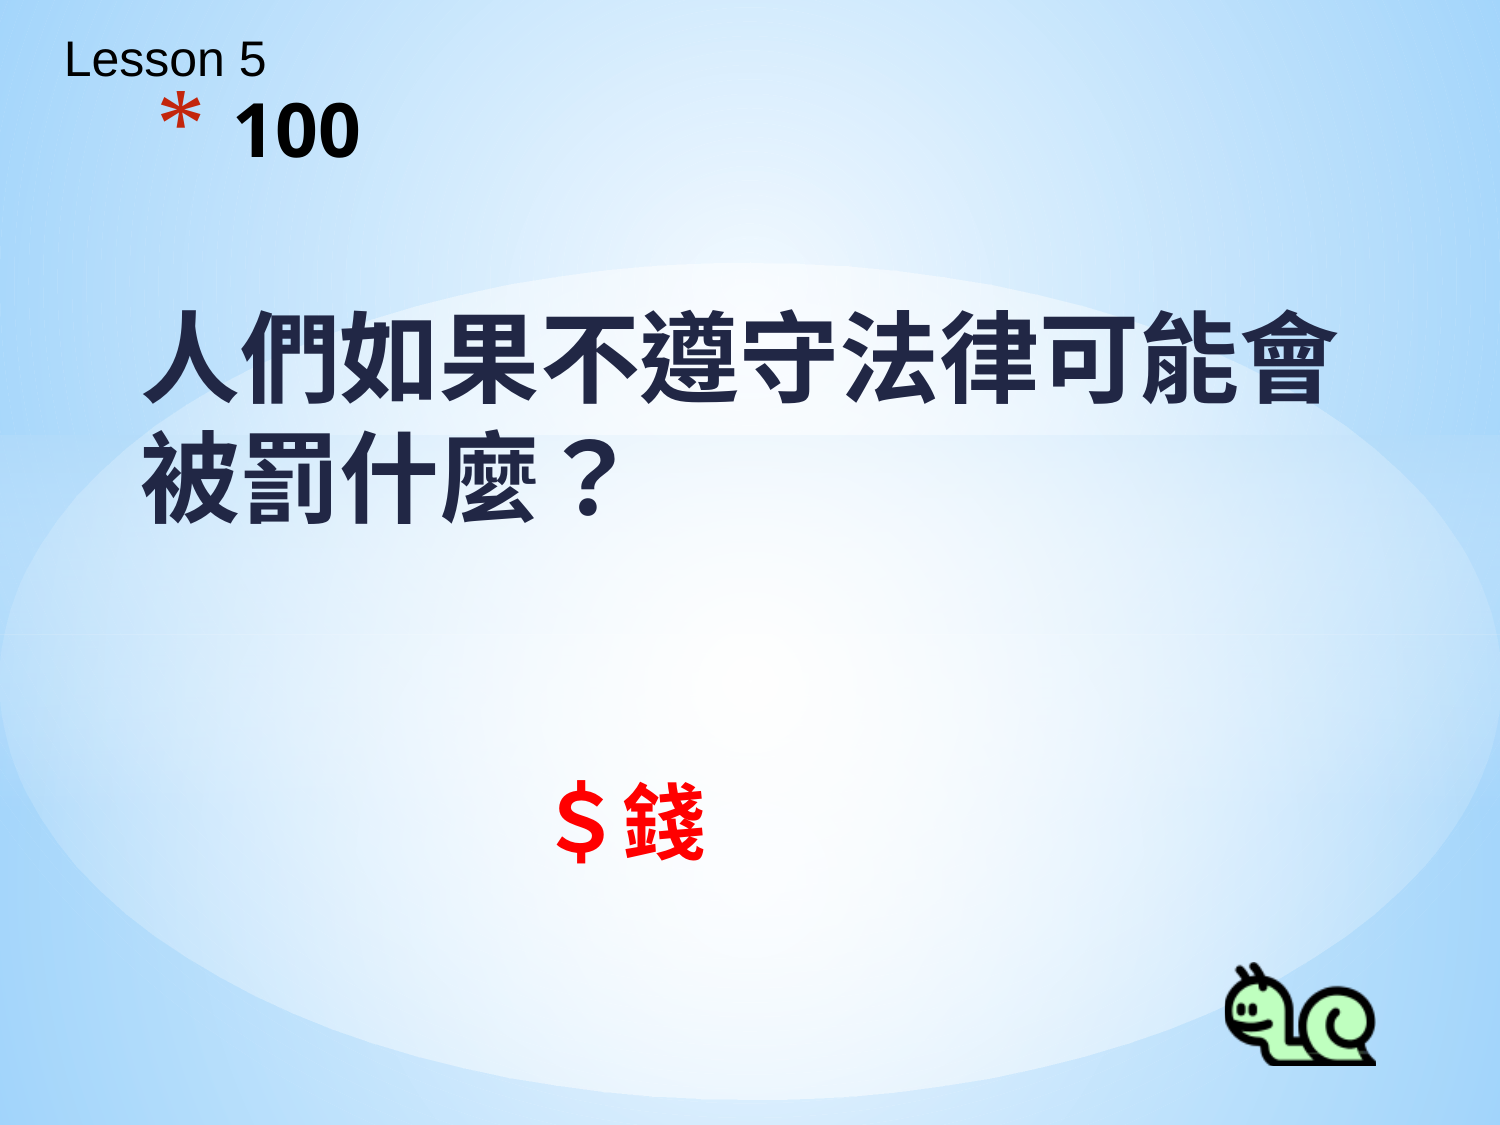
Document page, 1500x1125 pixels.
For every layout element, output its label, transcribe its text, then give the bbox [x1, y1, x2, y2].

subtitle 人們如果不遵守法律可能會被罰什麼？ [125, 287, 1450, 713]
title 100 [112, 75, 1388, 263]
picture [1224, 962, 1377, 1067]
text_box Lesson 5 [49, 19, 296, 155]
text_box ＄錢 [525, 762, 938, 878]
